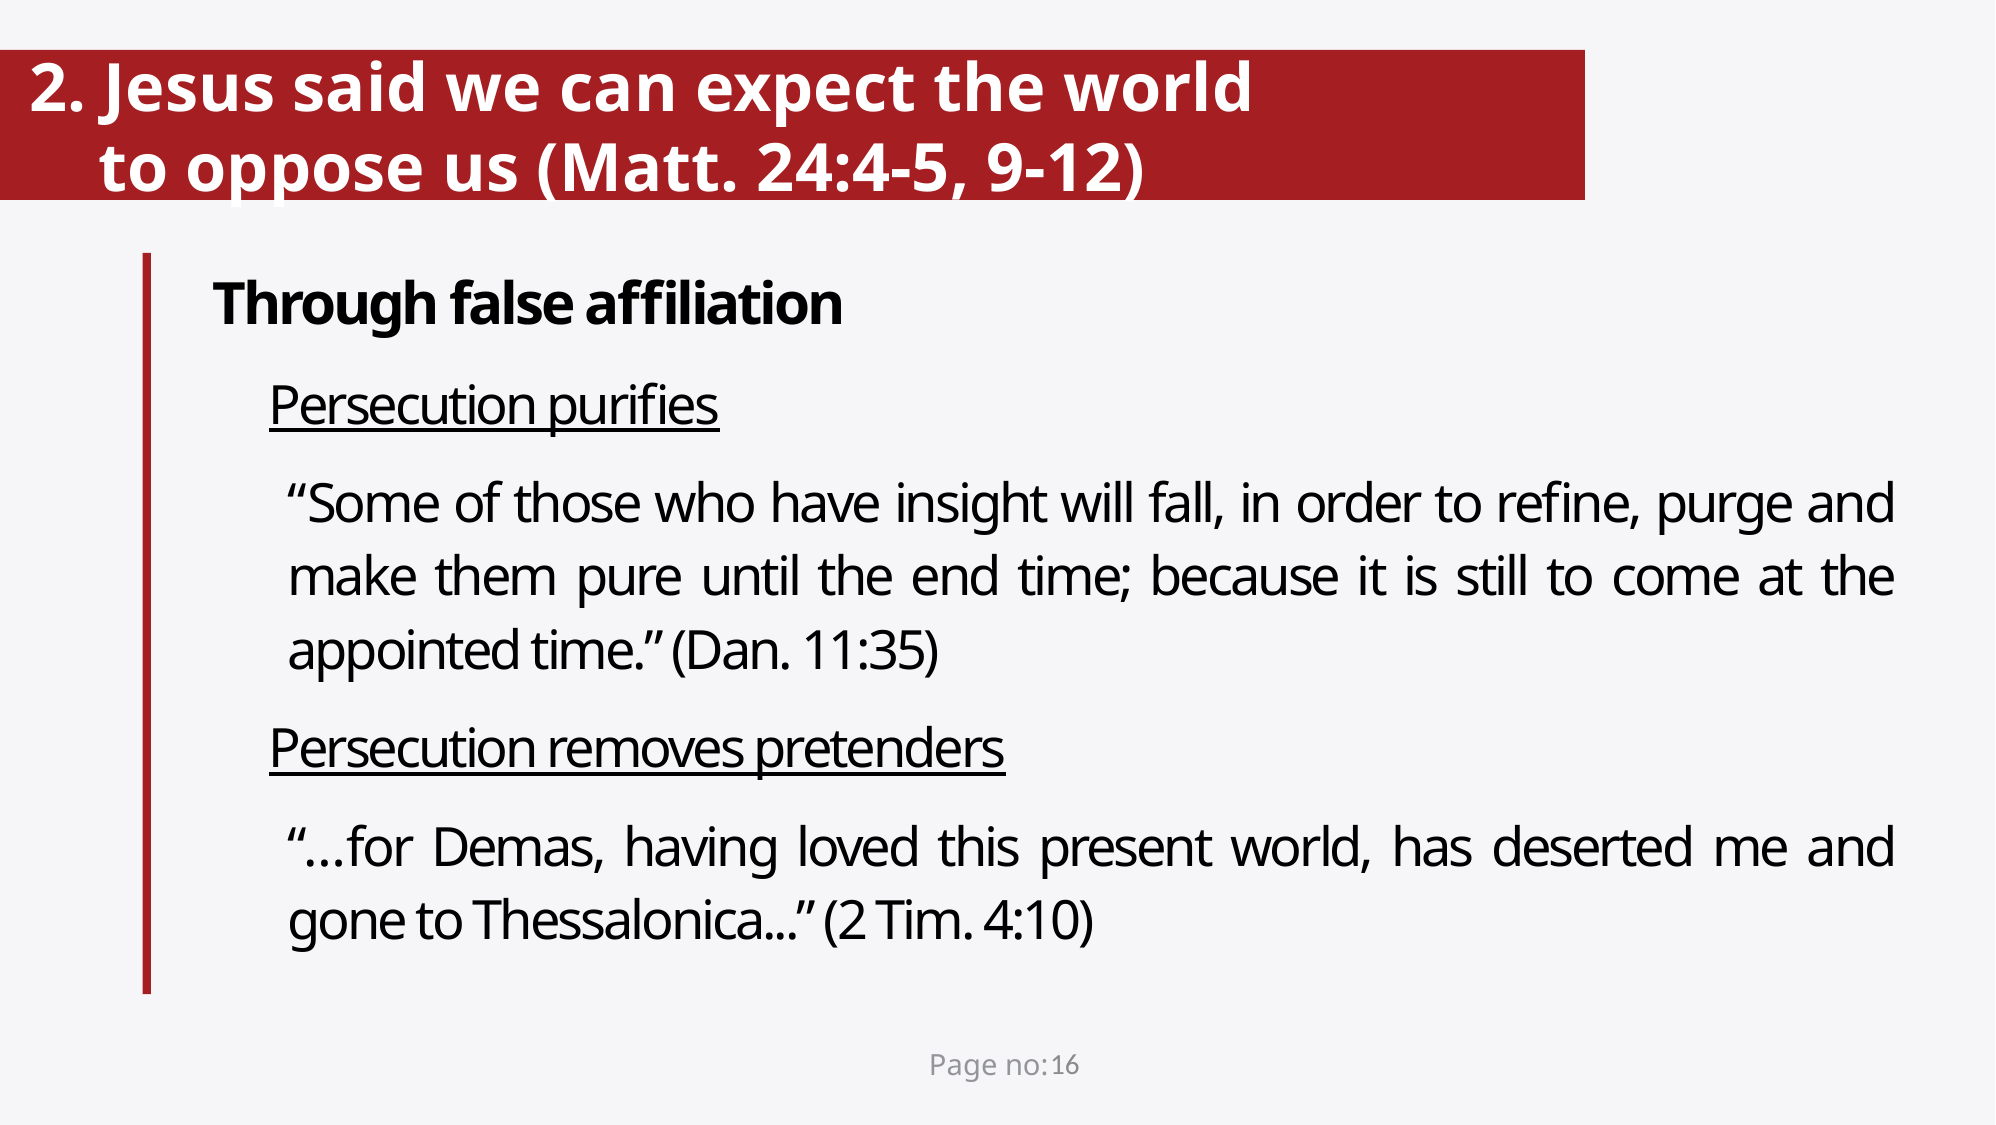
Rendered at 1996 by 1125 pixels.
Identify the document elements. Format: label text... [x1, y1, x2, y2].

subtitle Through false affiliation Persecution purifies “Some of those who have insight will fall, in order to refine, purge and make them pure until the end time; because it is still to come at the appointed time.” (Dan. 11:35) Persecution removes pretenders “…for Demas, having loved this present world, has deserted me and gone to Thessalonica...” (2 Tim. 4:10) [197, 249, 1910, 1000]
title 2. Jesus said we can expect the world to oppose us (Matt. 24:4-5, 9-12) [14, 62, 1810, 188]
